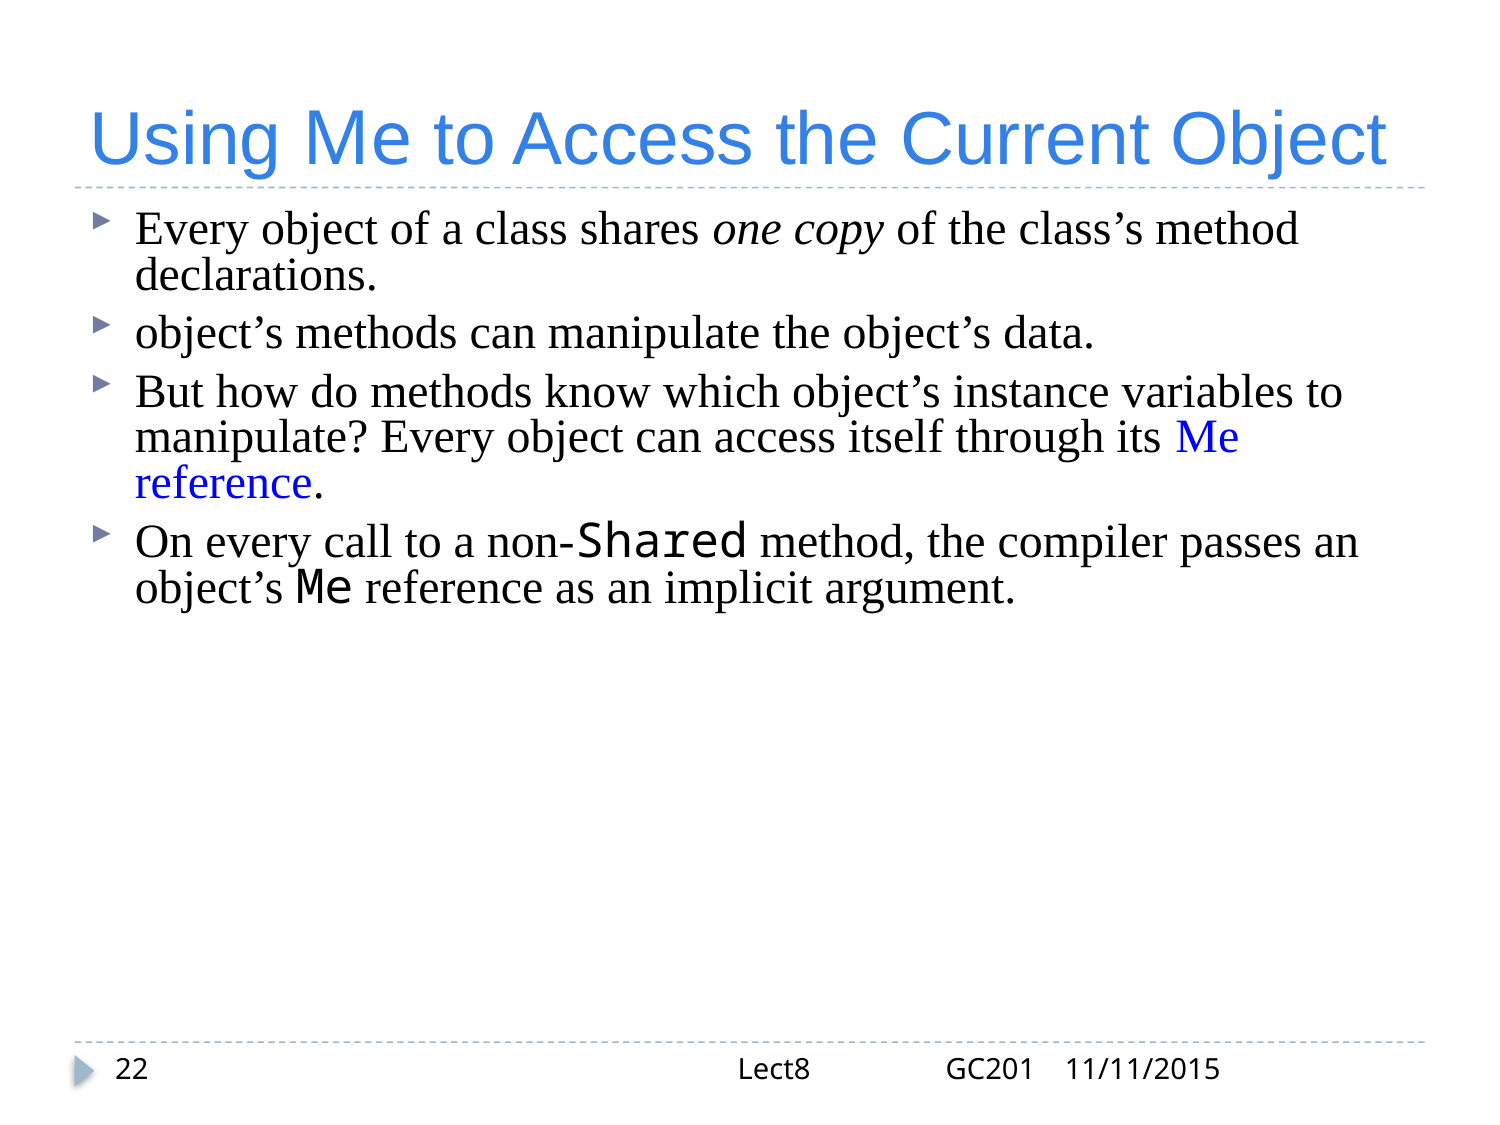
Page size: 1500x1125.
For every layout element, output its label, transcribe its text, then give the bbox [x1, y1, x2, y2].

title Using Me to Access the Current Object [75, 24, 1425, 188]
list Every object of a class shares one copy of the class’s method declarations. object’s methods can manipulate the object’s data. But how do methods know which object’s instance variables to manipulate? Every object can access itself through its Me reference. On every call to a non-Shared method, the compiler passes an object’s Me reference as an implicit argument. [75, 200, 1425, 1006]
slide_number 22 [100, 1042, 426, 1103]
footer Lect8 GC201 [475, 1042, 1051, 1103]
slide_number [1051, 1042, 1426, 1103]
